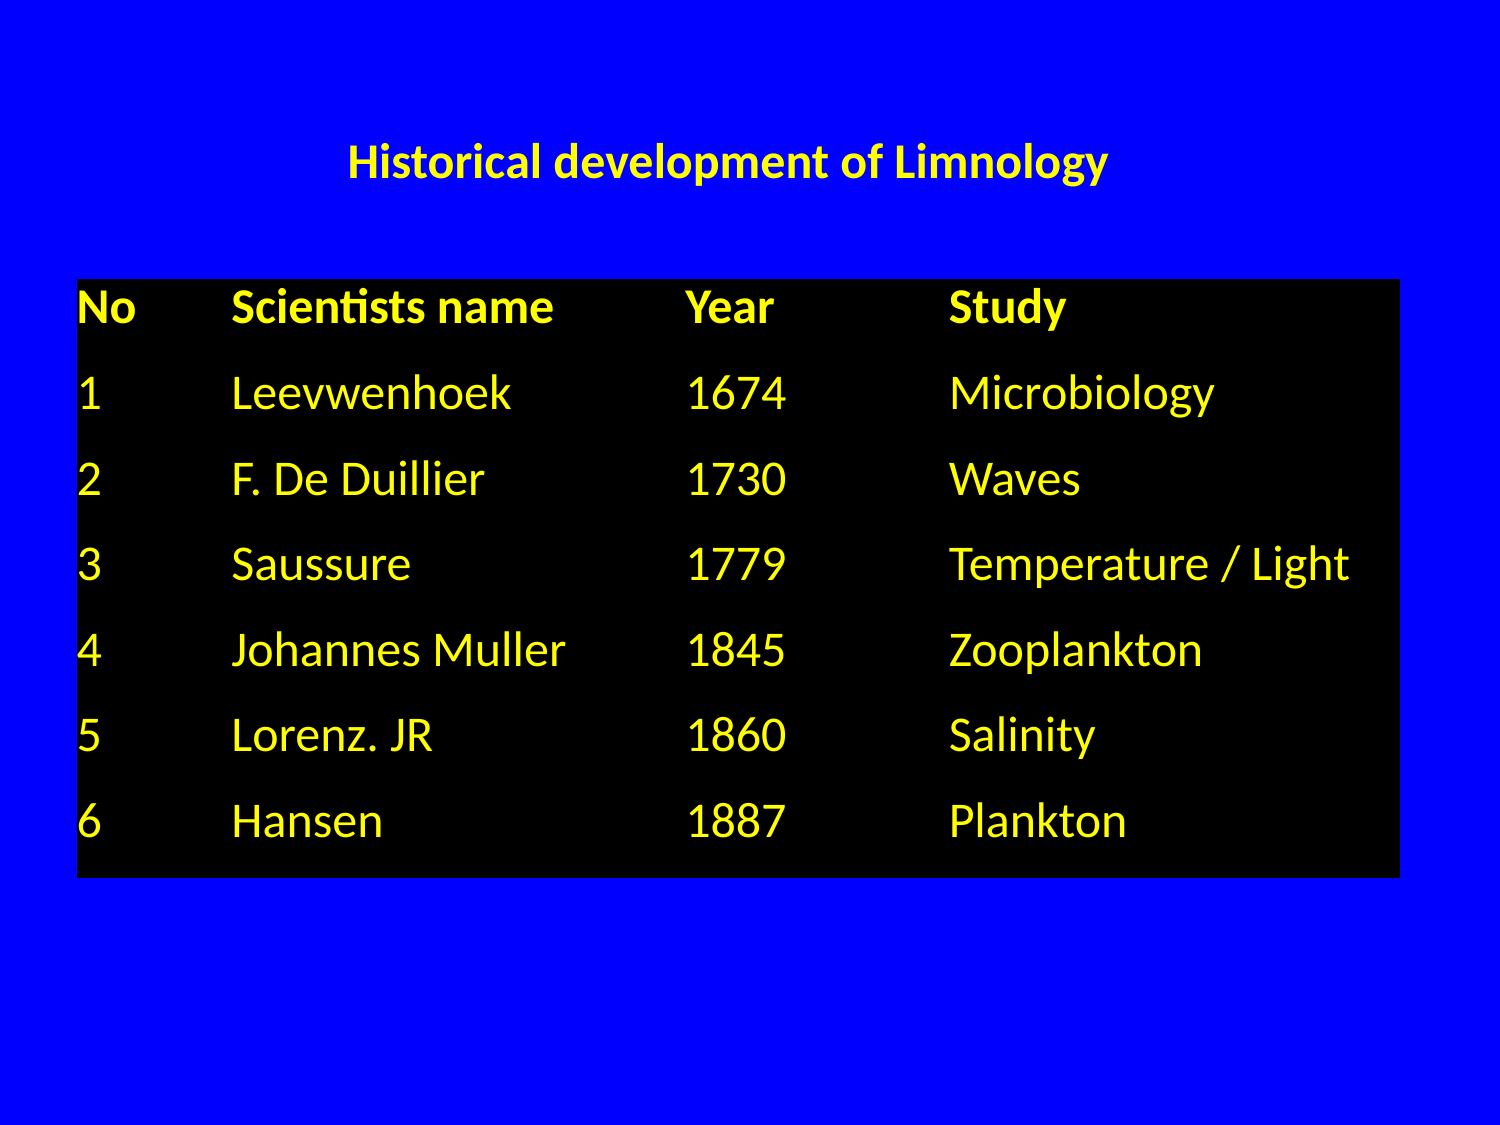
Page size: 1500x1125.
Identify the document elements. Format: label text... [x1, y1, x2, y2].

table_header Year [686, 279, 949, 365]
table_cell Microbiology [949, 365, 1400, 450]
table_cell 3 [77, 536, 231, 621]
table_cell Temperature / Light [949, 536, 1400, 621]
table_cell 1674 [686, 365, 949, 450]
table_cell Leevwenhoek [231, 365, 686, 450]
table_cell Lorenz. JR [231, 707, 686, 792]
table_cell 1845 [686, 621, 949, 707]
table_cell Johannes Muller [231, 621, 686, 707]
table_header Scientists name [231, 279, 686, 365]
table_header Study [949, 279, 1400, 365]
table_cell Hansen [231, 792, 686, 878]
table_cell 1887 [686, 792, 949, 878]
table_cell F. De Duillier [231, 450, 686, 536]
table_cell 4 [77, 621, 231, 707]
table_cell Zooplankton [949, 621, 1400, 707]
table_cell 1730 [686, 450, 949, 536]
table_cell Waves [949, 450, 1400, 536]
table_cell 5 [77, 707, 231, 792]
table_cell 1860 [686, 707, 949, 792]
table_cell 1779 [686, 536, 949, 621]
table_cell Saussure [231, 536, 686, 621]
text_box Historical development of Limnology [332, 120, 1125, 196]
table_cell 1 [77, 365, 231, 450]
table_cell Salinity [949, 707, 1400, 792]
table_header No [77, 279, 231, 365]
table_cell 2 [77, 450, 231, 536]
table_cell Plankton [949, 792, 1400, 878]
table_cell 6 [77, 792, 231, 878]
